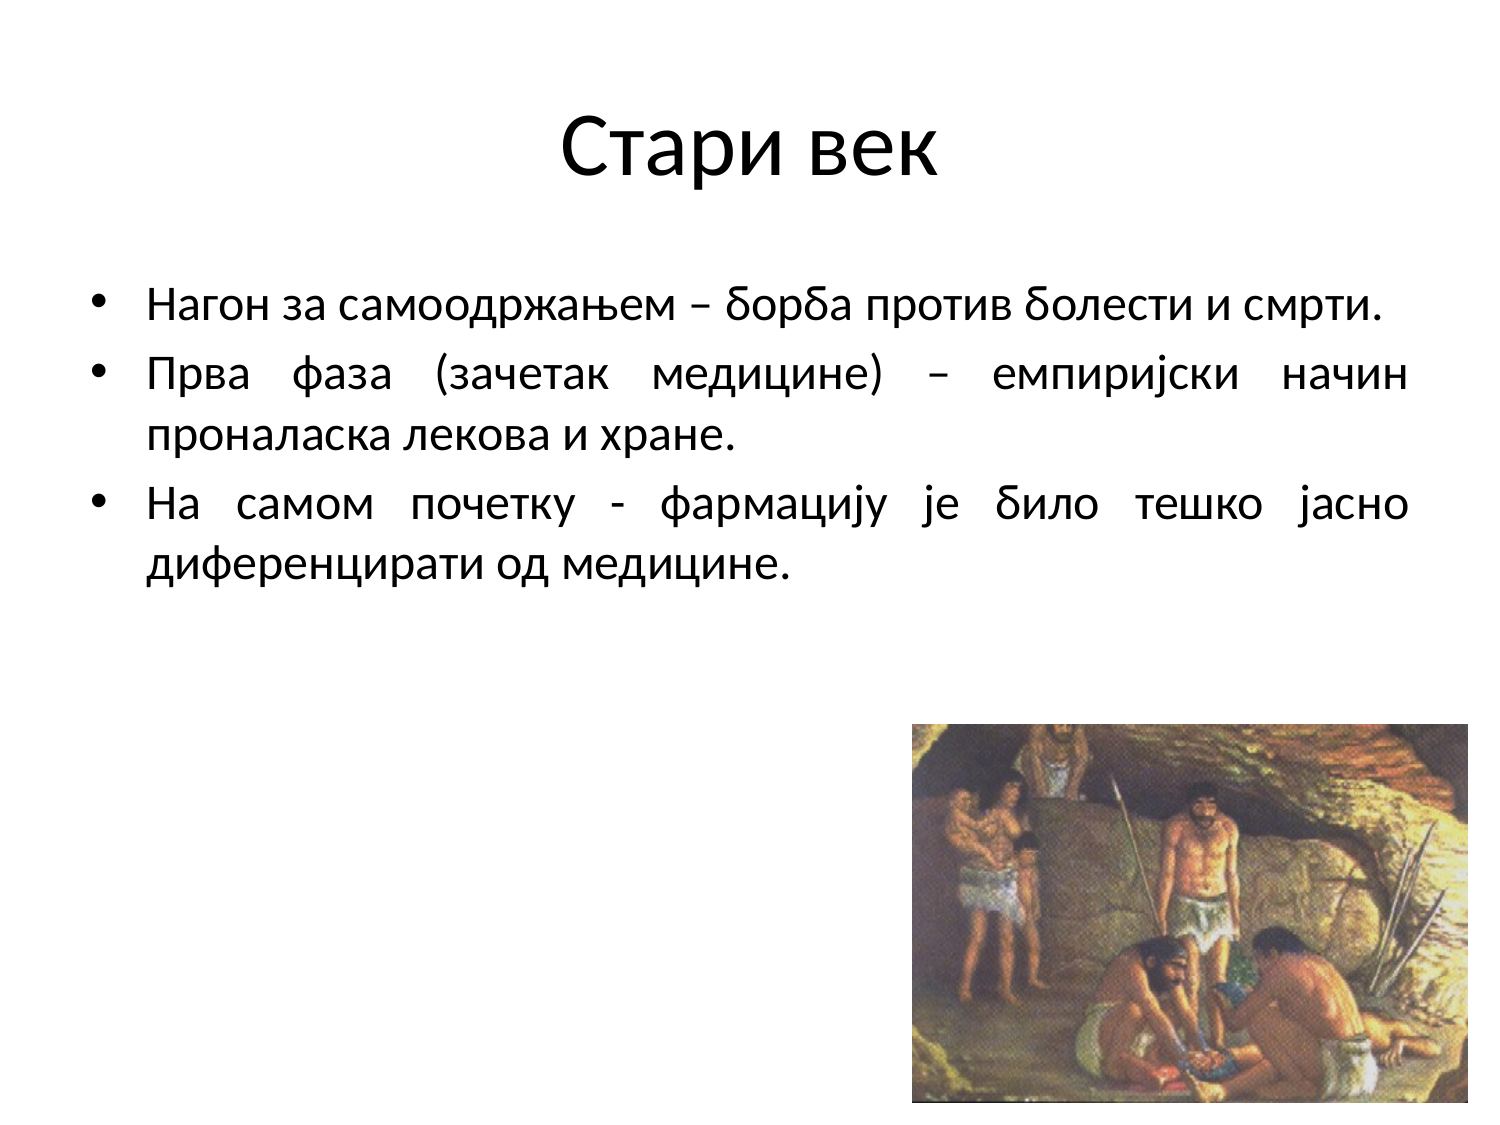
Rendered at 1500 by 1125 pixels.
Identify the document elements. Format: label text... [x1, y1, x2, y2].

list Нагон за самоодржањем – борба против болести и смрти. Прва фаза (зачетак медицине) – емпиријски начин проналаска лекова и хране. На самом почетку - фармацију је било тешко јасно диференцирати од медицине. [75, 262, 1425, 1005]
title Стари век [75, 45, 1425, 233]
picture [912, 724, 1468, 1103]
